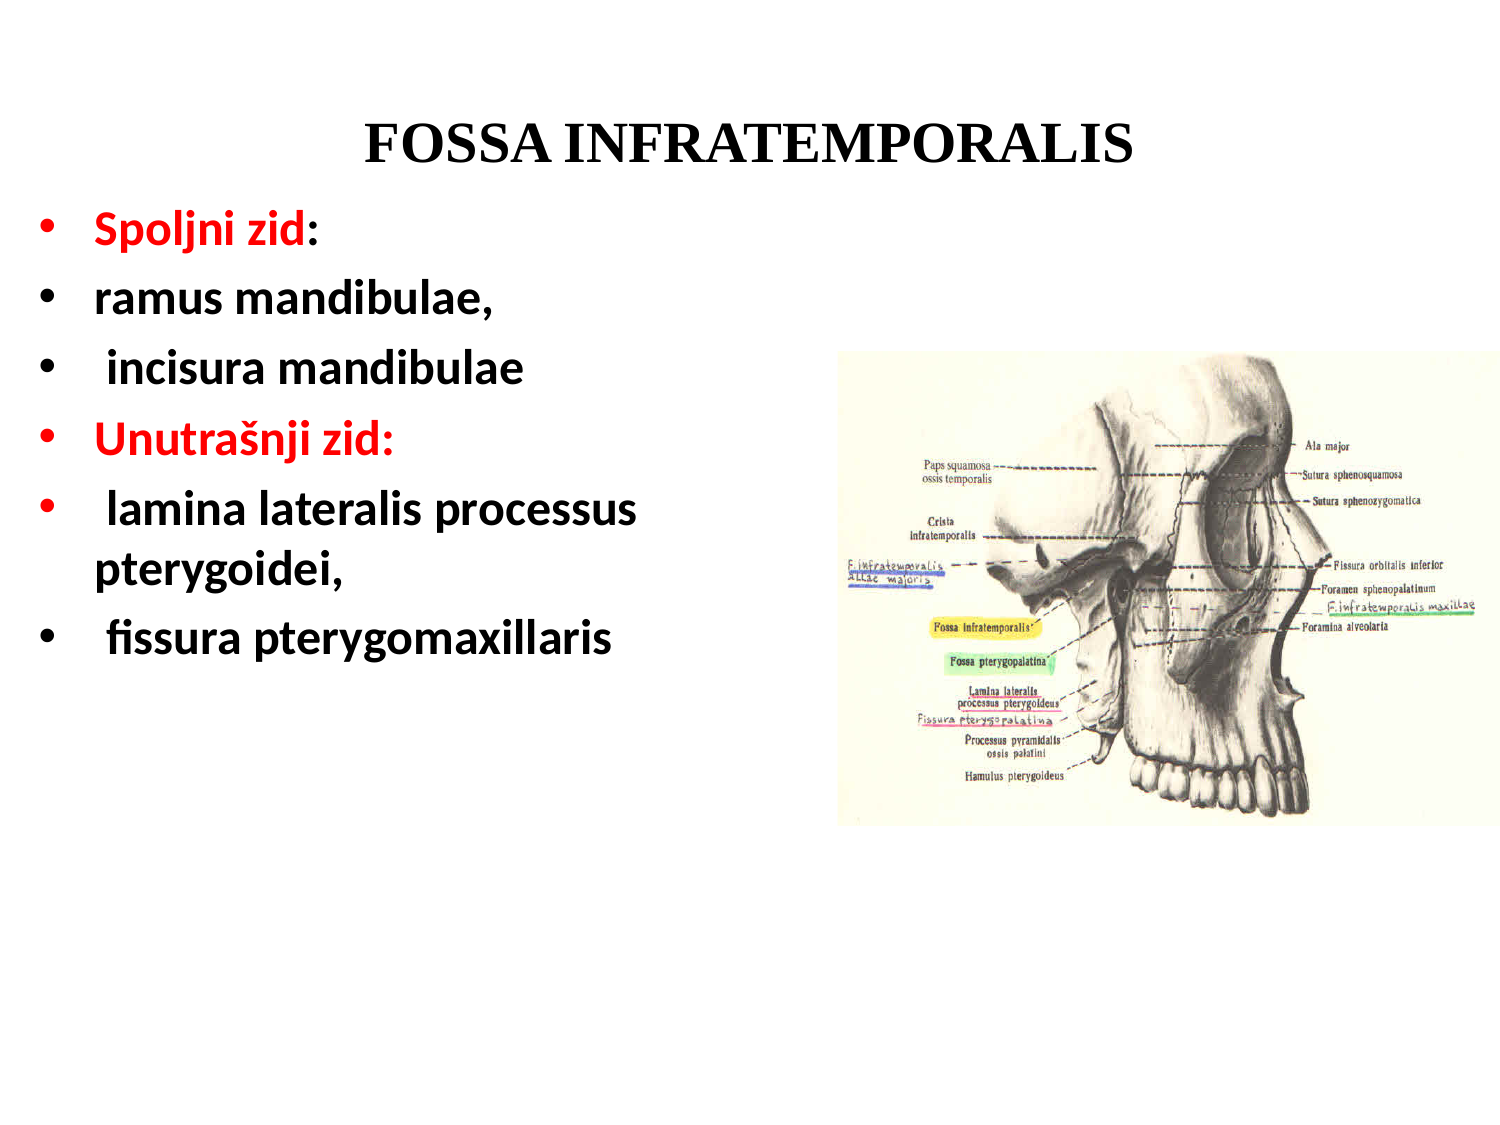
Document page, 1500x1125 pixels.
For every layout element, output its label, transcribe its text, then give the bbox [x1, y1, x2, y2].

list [837, 351, 1500, 826]
list Spoljni zid: ramus mandibulae, incisura mandibulae Unutrašnji zid: lamina lateralis processus pterygoidei, fissura pterygomaxillaris [23, 187, 738, 1005]
title FOSSA INFRATEMPORALIS [75, 45, 1425, 233]
